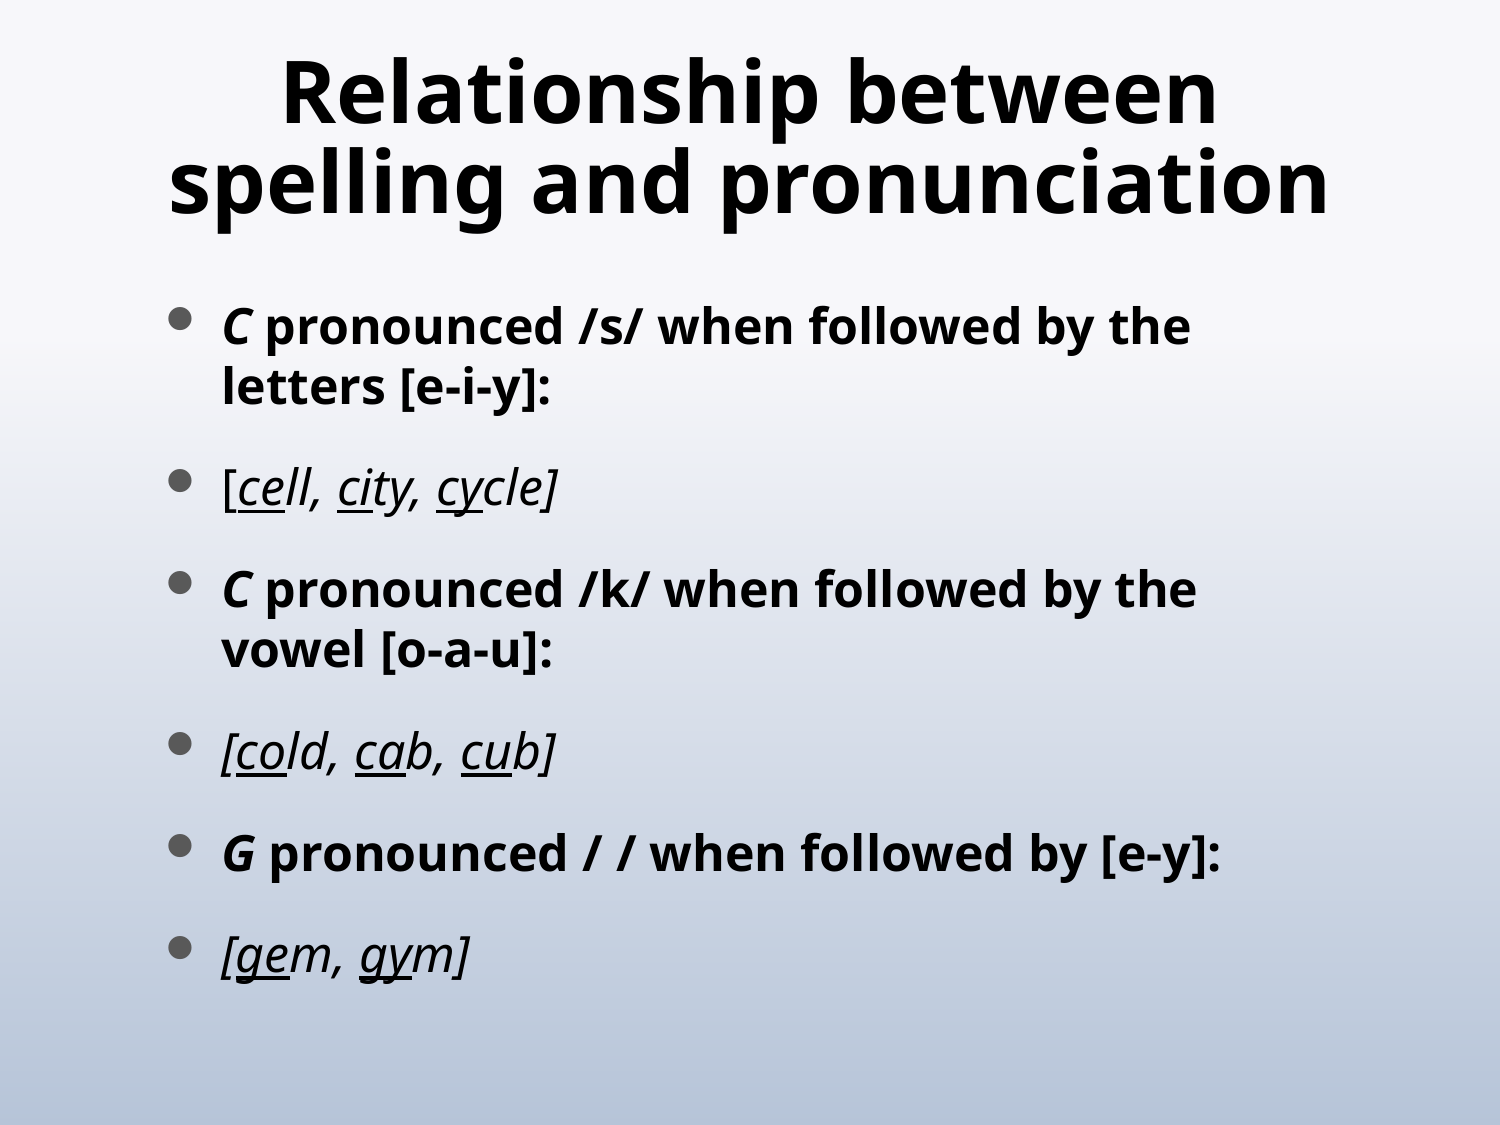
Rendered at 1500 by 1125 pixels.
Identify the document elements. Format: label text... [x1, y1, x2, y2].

list C pronounced /s/ when followed by the letters [e-i-y]: [cell, city, cycle] C pronounced /k/ when followed by the vowel [o-a-u]: [cold, cab, cub] G pronounced / / when followed by [e-y]: [gem, gym] [150, 286, 1350, 993]
title Relationship between spelling and pronunciation [150, 37, 1350, 245]
